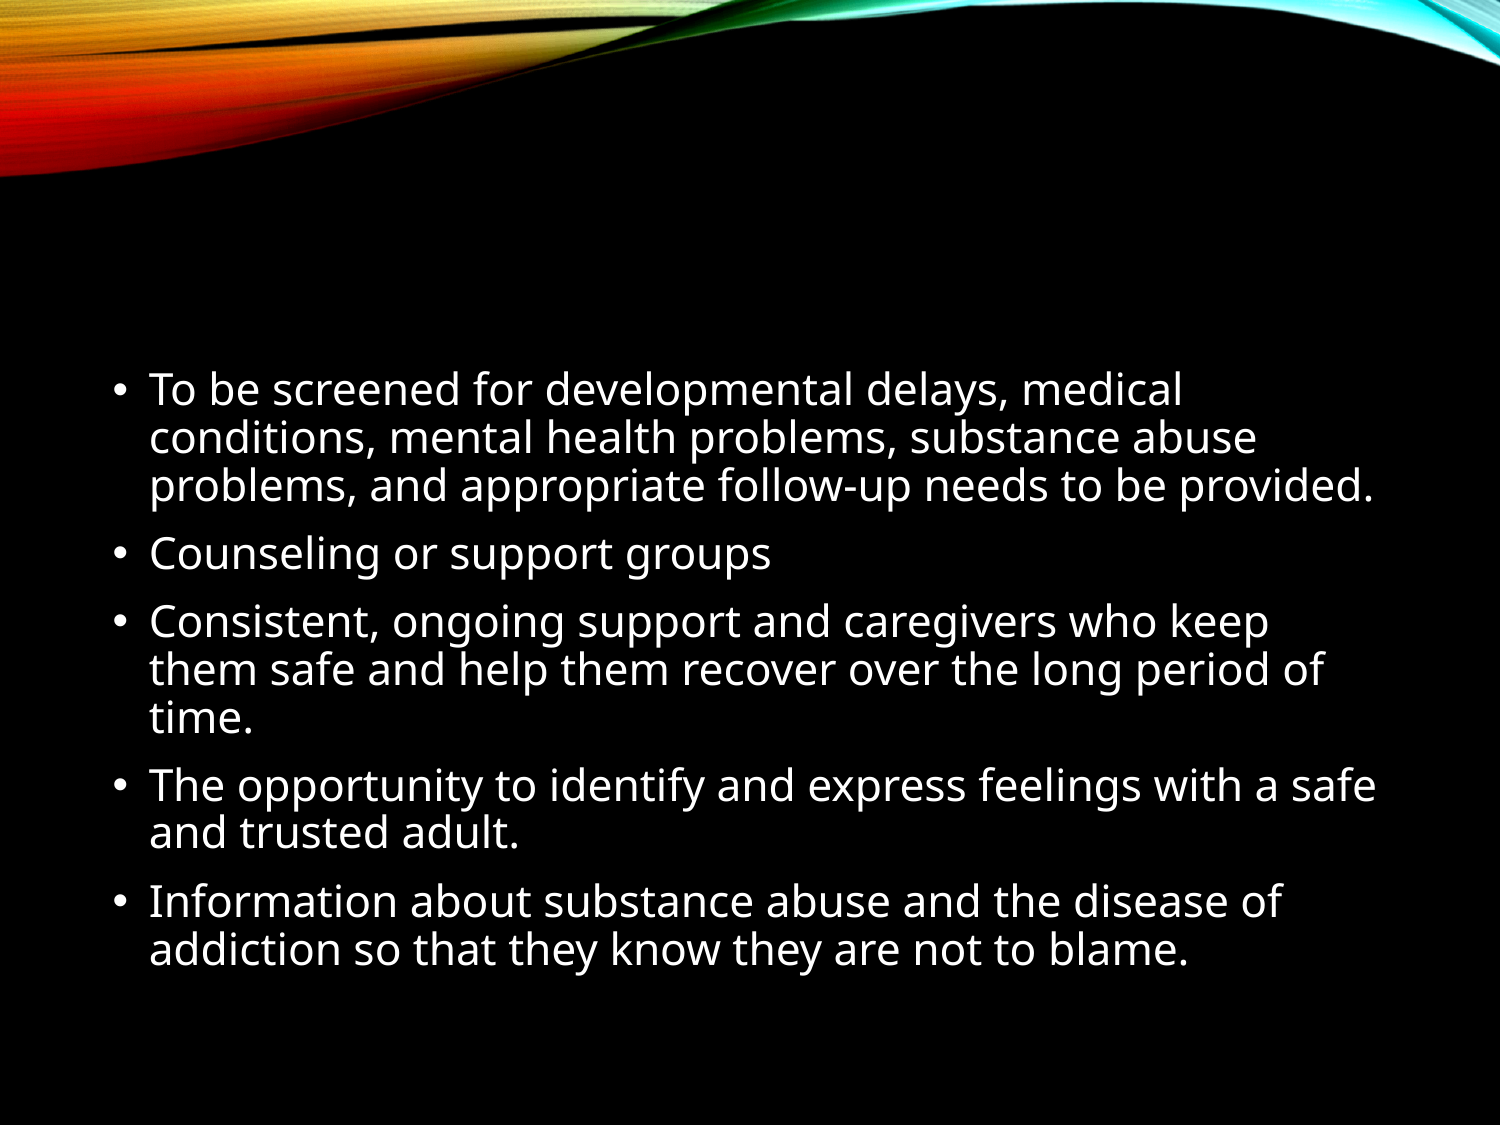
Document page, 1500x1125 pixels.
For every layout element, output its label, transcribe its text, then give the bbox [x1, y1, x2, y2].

list To be screened for developmental delays, medical conditions, mental health problems, substance abuse problems, and appropriate follow-up needs to be provided. Counseling or support groups Consistent, ongoing support and caregivers who keep them safe and help them recover over the long period of time. The opportunity to identify and express feelings with a safe and trusted adult. Information about substance abuse and the disease of addiction so that they know they are not to blame. [97, 360, 1403, 1028]
picture [0, 0, 1500, 178]
